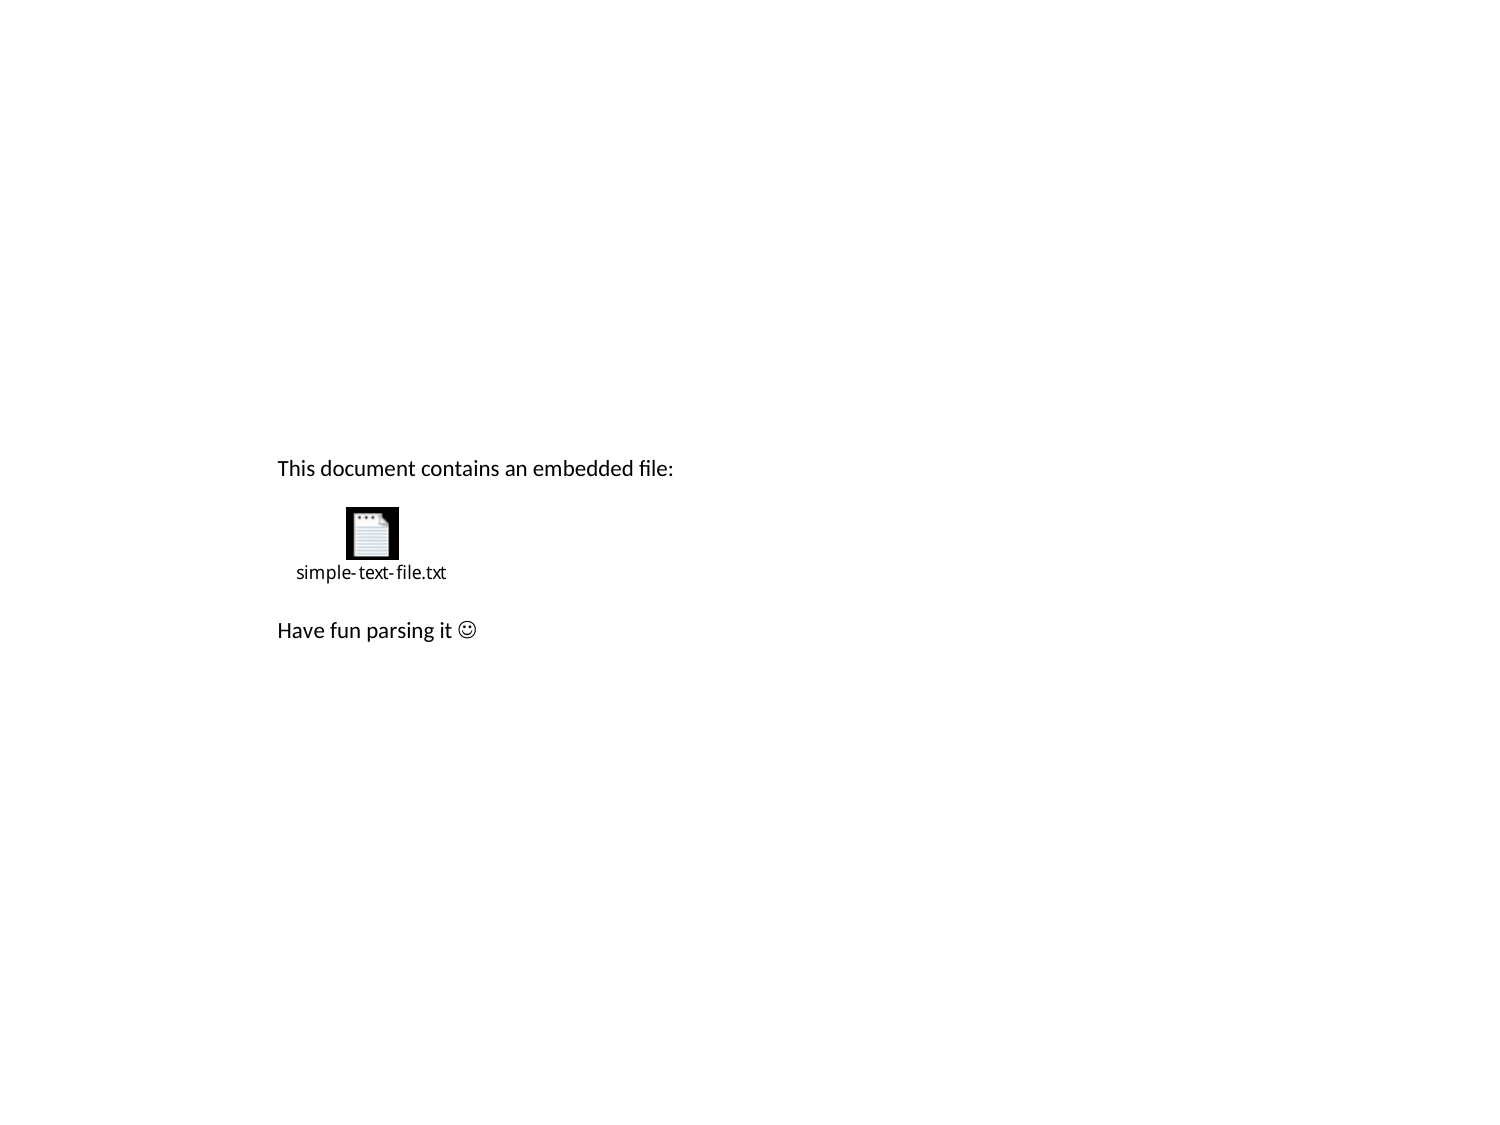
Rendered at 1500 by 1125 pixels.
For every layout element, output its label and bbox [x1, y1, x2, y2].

text_box [277, 454, 1223, 671]
